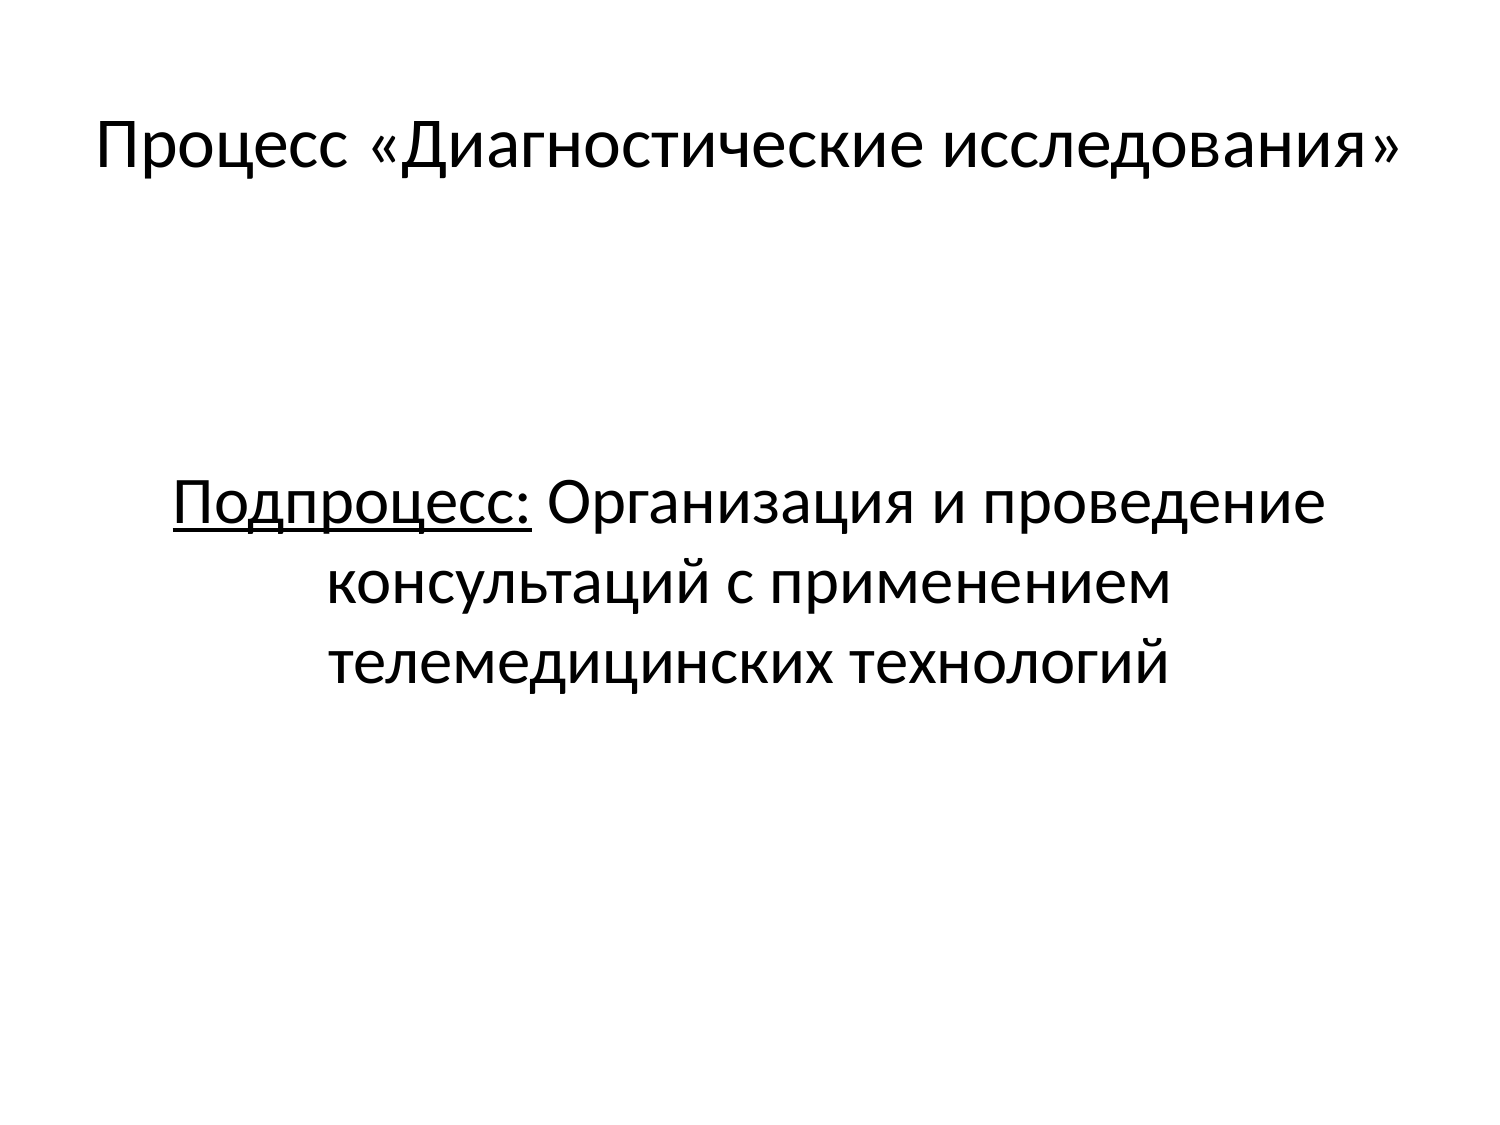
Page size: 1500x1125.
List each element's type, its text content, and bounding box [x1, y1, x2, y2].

list Подпроцесс: Организация и проведение консультаций с применением телемедицинских технологий [75, 262, 1425, 1005]
title Процесс «Диагностические исследования» [75, 45, 1425, 233]
